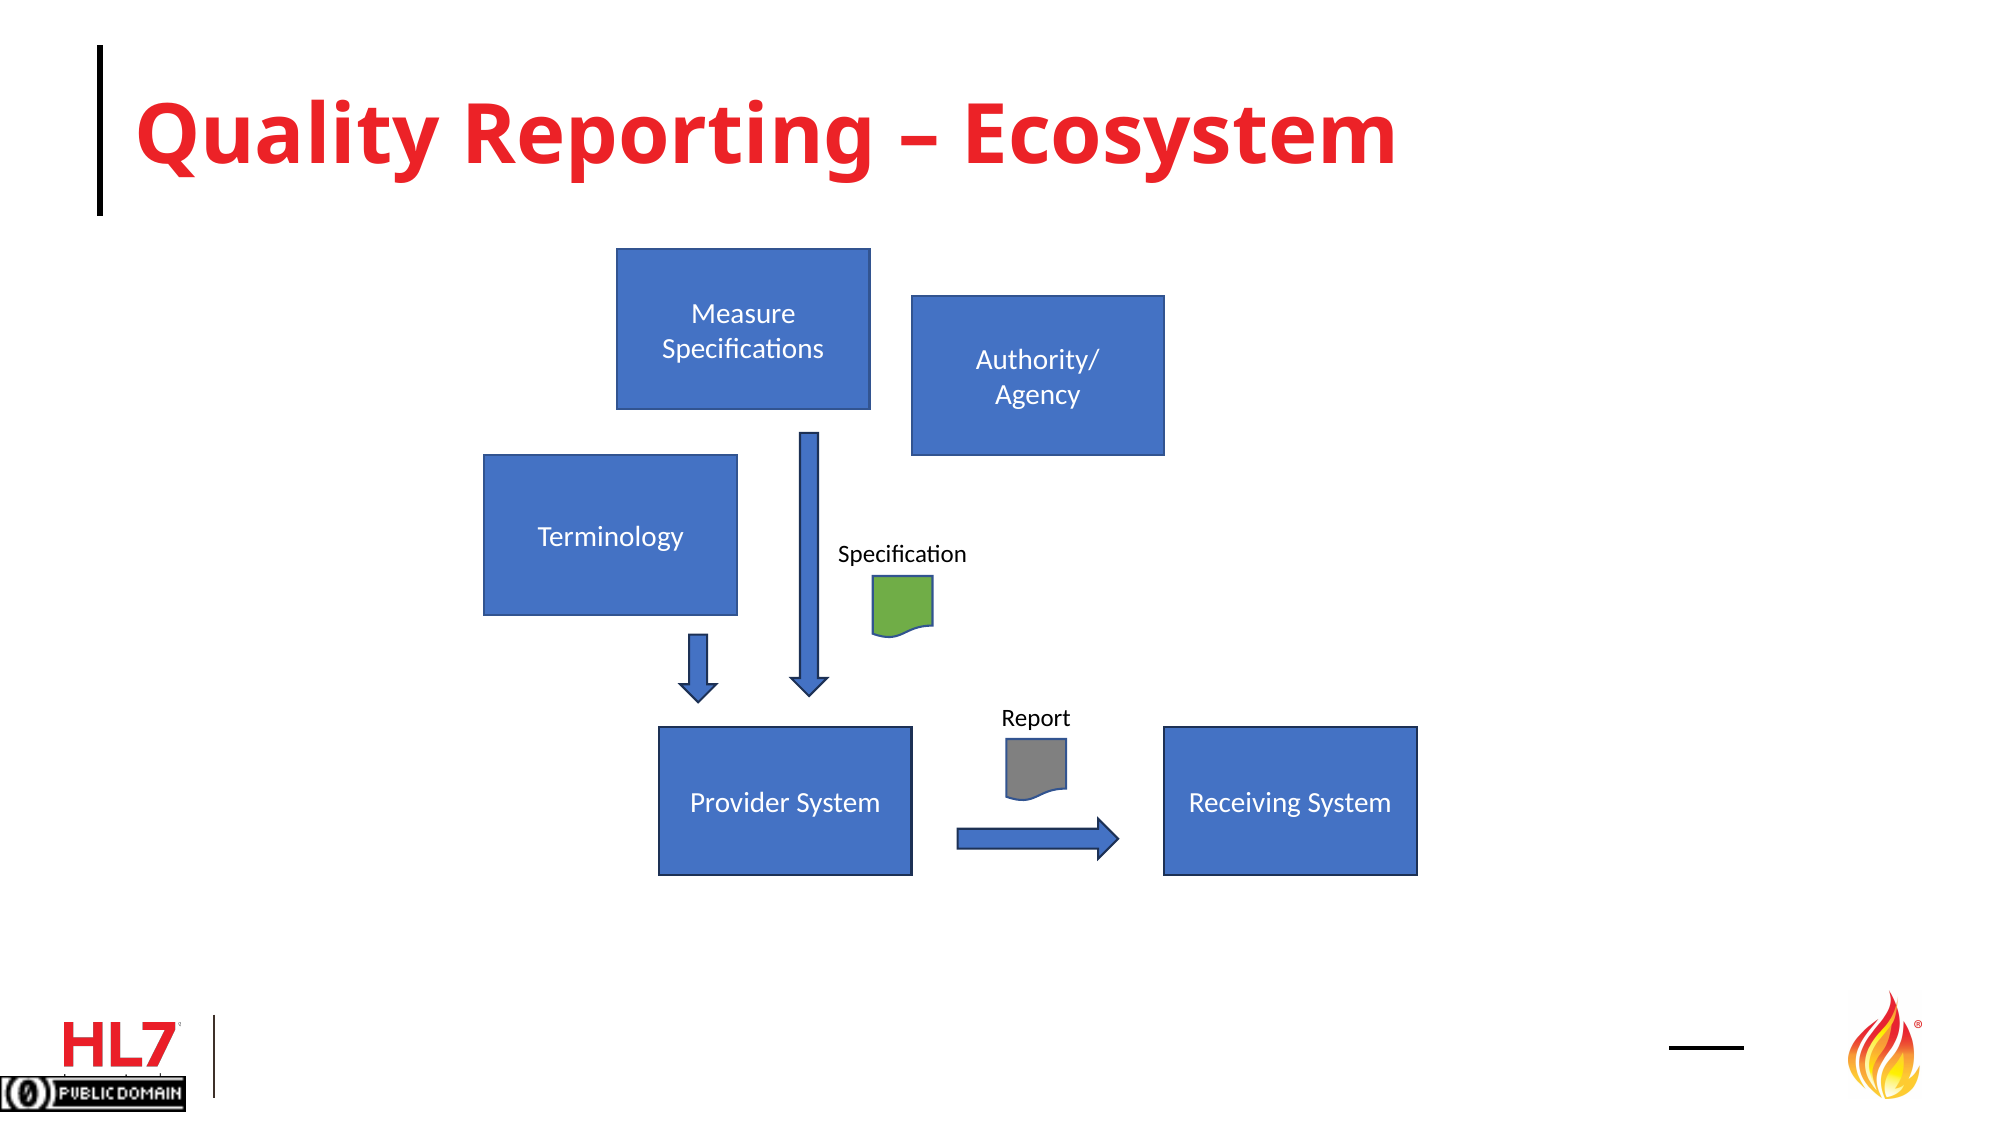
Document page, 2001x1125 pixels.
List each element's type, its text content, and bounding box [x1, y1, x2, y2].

text_box Measure Specifications [616, 248, 871, 410]
text_box Provider System [658, 726, 913, 876]
text_box Specification [823, 530, 983, 576]
picture [1848, 990, 1922, 1099]
text_box Receiving System [1163, 726, 1418, 876]
text_box [677, 633, 719, 704]
text_box [788, 431, 830, 698]
text_box Authority/ Agency [911, 295, 1165, 456]
text_box [1005, 737, 1068, 802]
title Quality Reporting – Ecosystem [134, 45, 1935, 217]
text_box Terminology [483, 454, 738, 616]
text_box [956, 816, 1120, 862]
text_box [871, 574, 934, 639]
picture [0, 1022, 186, 1112]
text_box Report [986, 693, 1086, 739]
